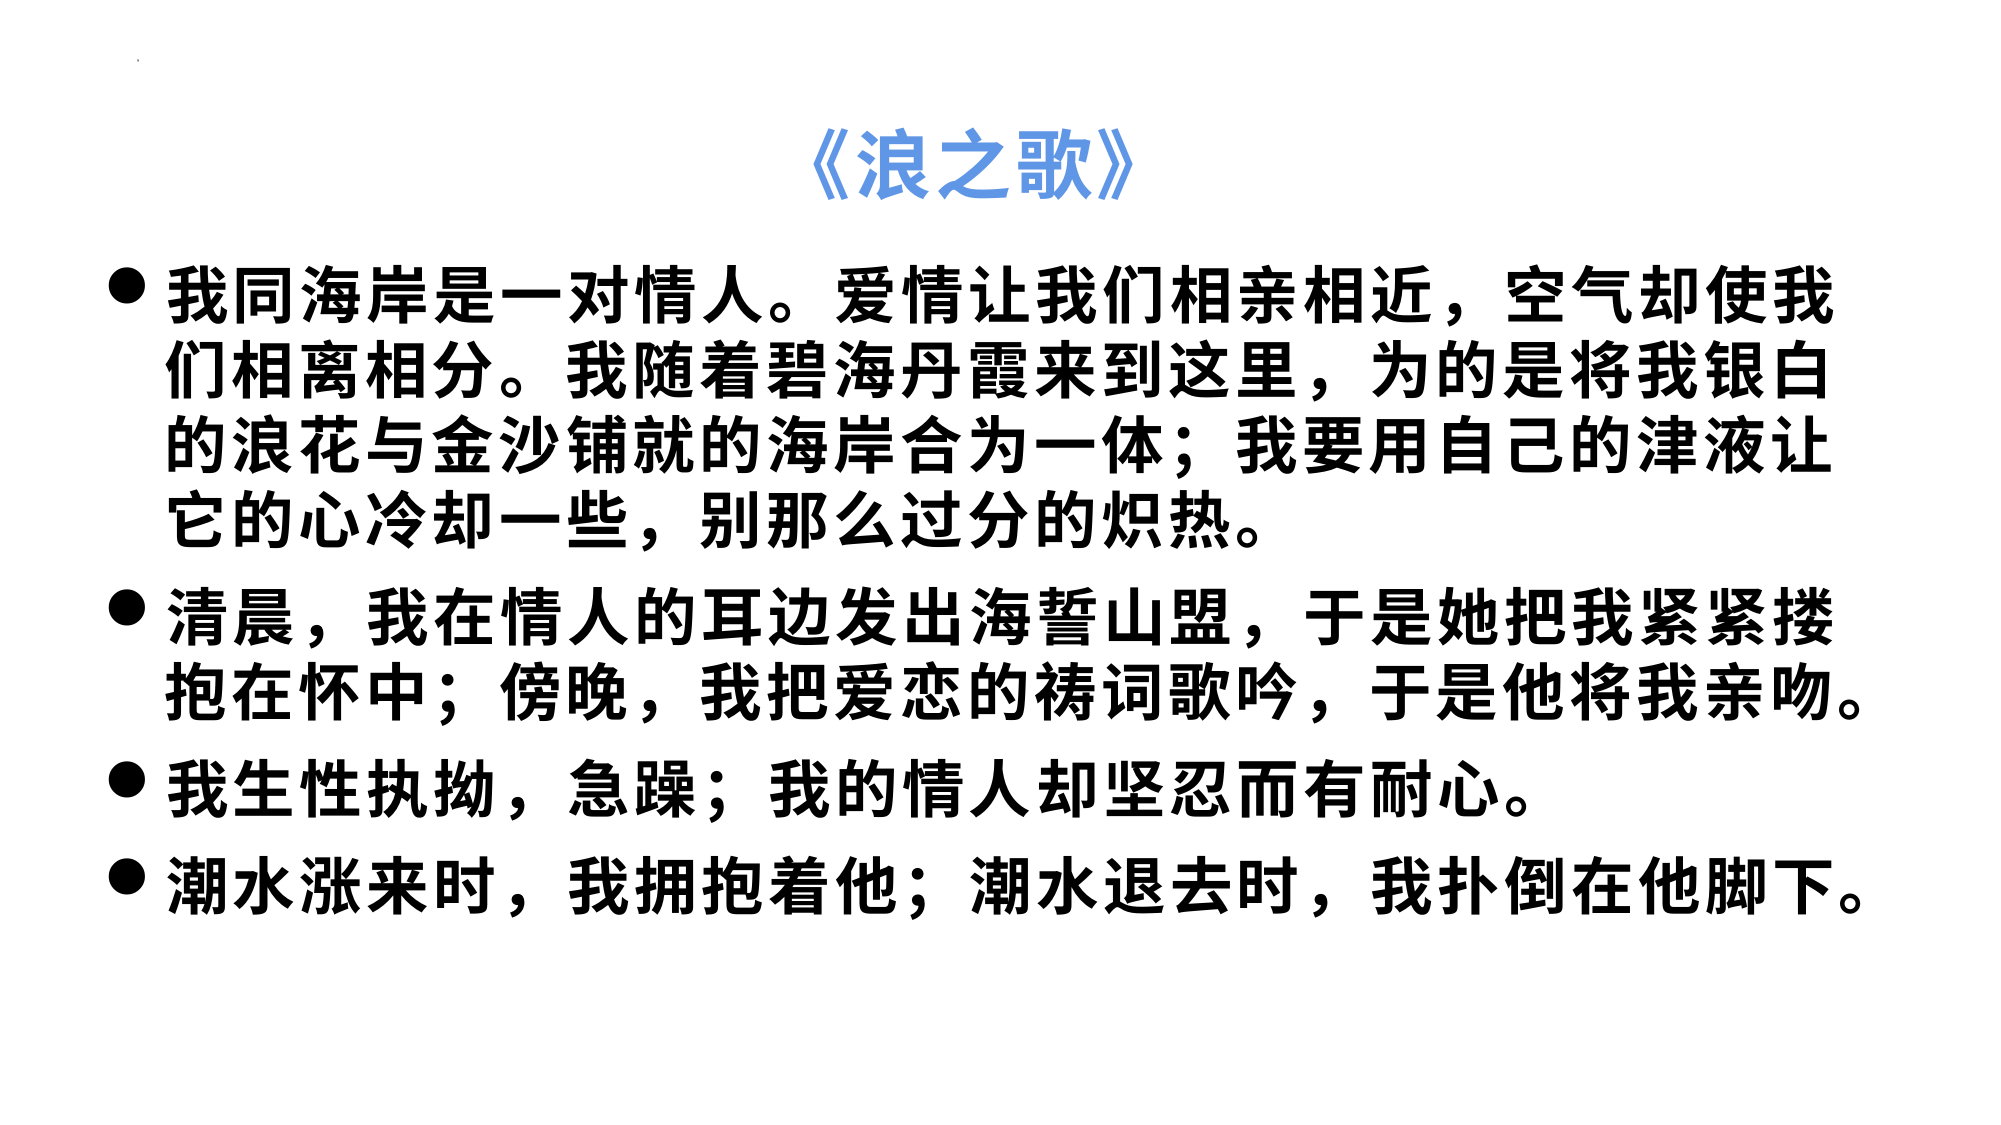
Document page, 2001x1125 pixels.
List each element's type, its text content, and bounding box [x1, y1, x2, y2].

text_box 《浪之歌》 [764, 113, 1820, 214]
text_box 我同海岸是一对情人。爱情让我们相亲相近，空气却使我们相离相分。我随着碧海丹霞来到这里，为的是将我银白的浪花与金沙铺就的海岸合为一体；我要用自己的津液让它的心冷却一些，别那么过分的炽热。 清晨，我在情人的耳边发出海誓山盟，于是她把我紧紧搂抱在怀中；傍晚，我把爱恋的祷词歌吟，于是他将我亲吻。 我生性执拗，急躁；我的情人却坚忍而有耐心。 潮水涨来时，我拥抱着他；潮水退去时，我扑倒在他脚下。 [93, 249, 1896, 930]
